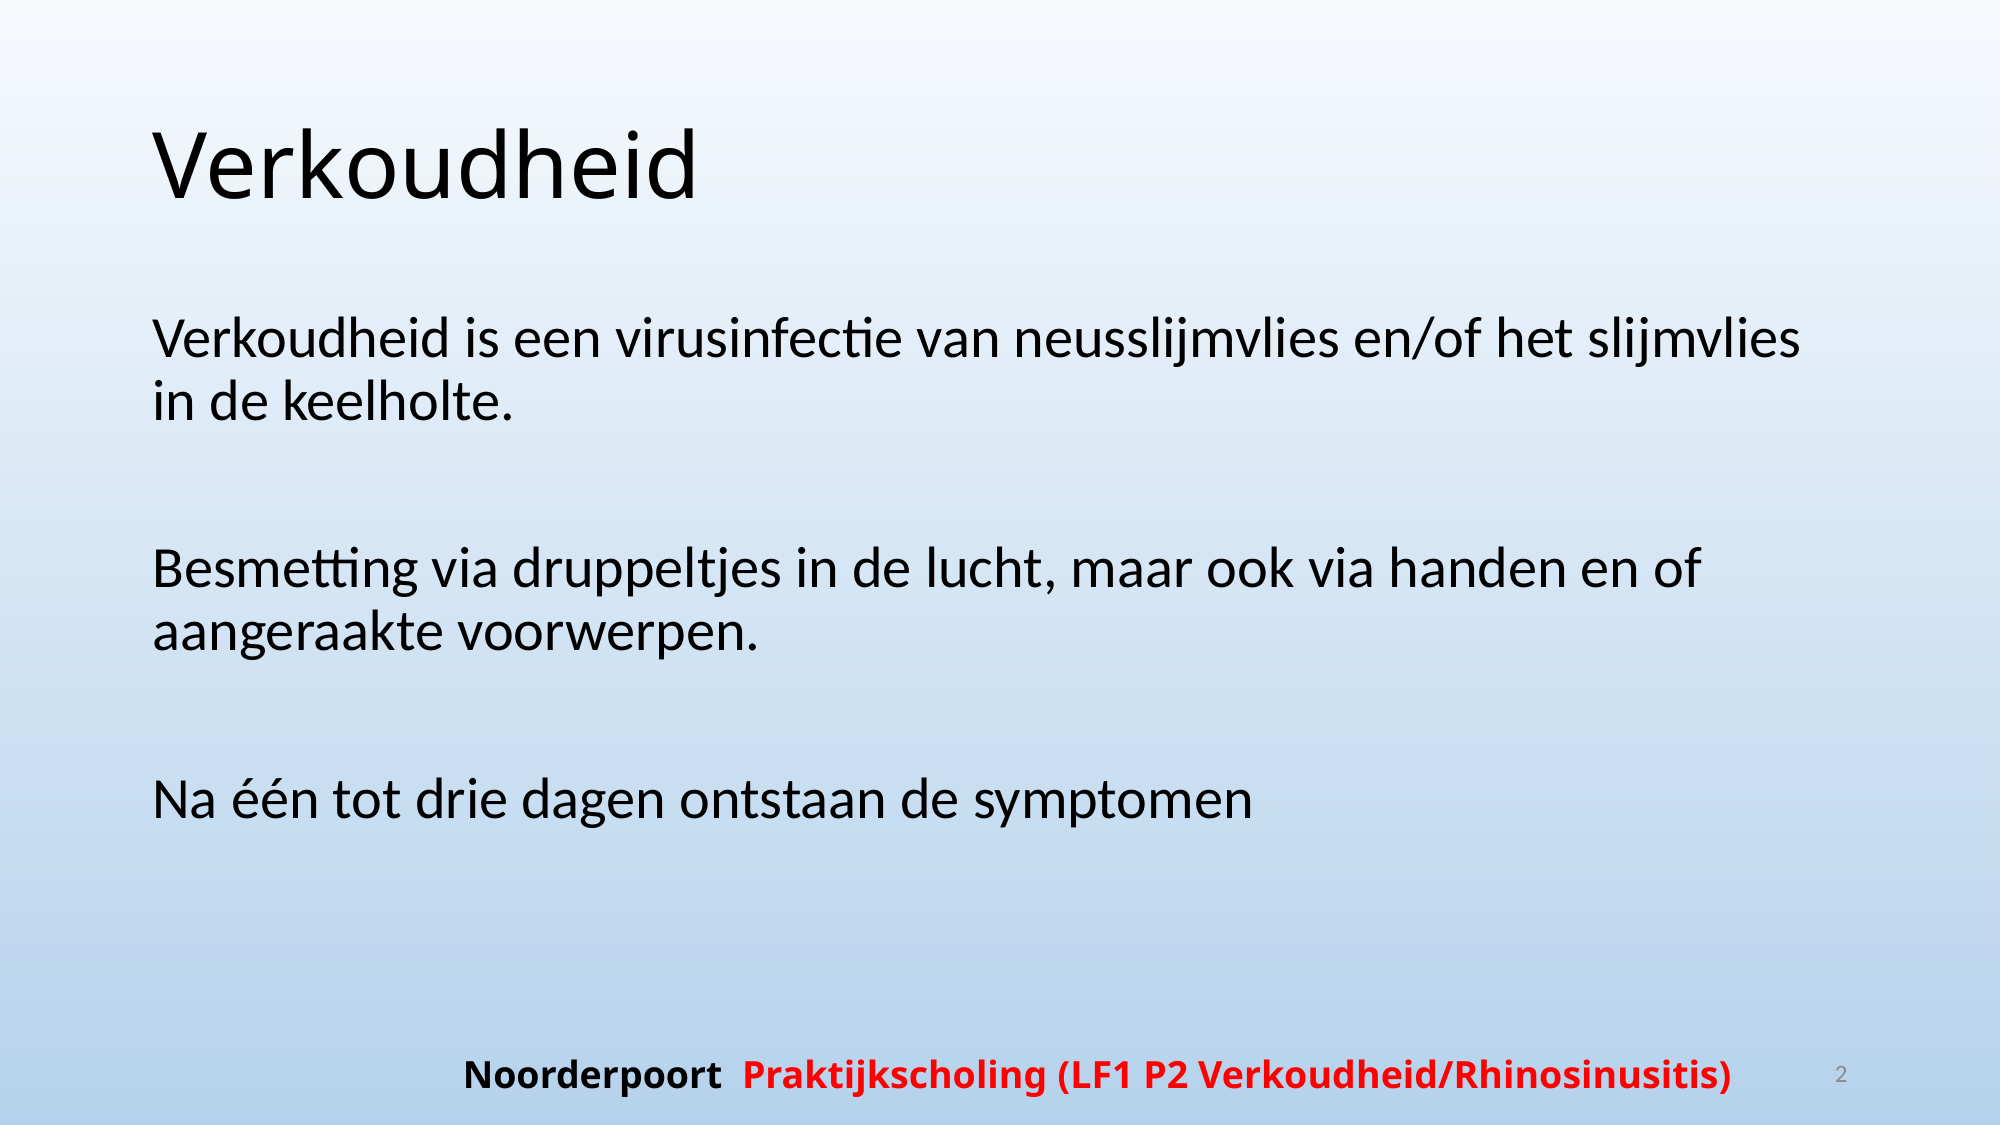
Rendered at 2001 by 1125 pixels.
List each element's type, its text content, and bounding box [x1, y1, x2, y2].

title Verkoudheid [137, 59, 1863, 278]
slide_number 2 [1412, 1042, 1863, 1103]
list Verkoudheid is een virusinfectie van neusslijmvlies en/of het slijmvlies in de keelholte. Besmetting via druppeltjes in de lucht, maar ook via handen en of aangeraakte voorwerpen. Na één tot drie dagen ontstaan de symptomen [137, 299, 1863, 1014]
text_box Noorderpoort Praktijkscholing (LF1 P2 Verkoudheid/Rhinosinusitis) [448, 1043, 1787, 1104]
